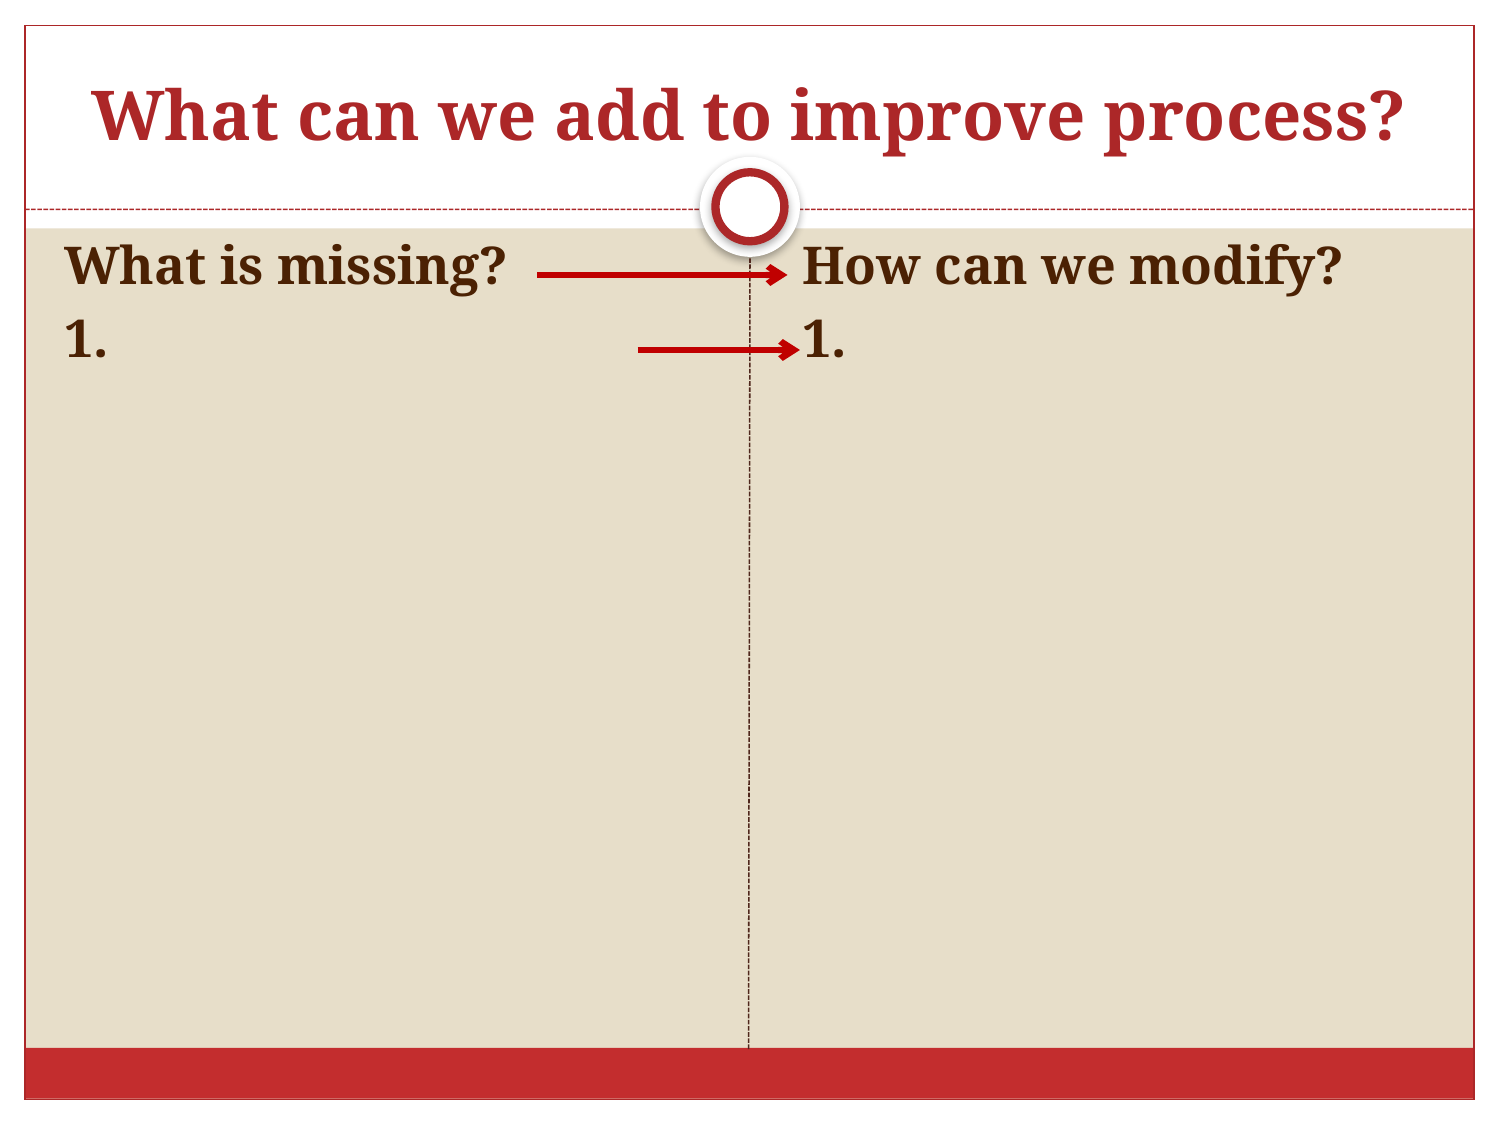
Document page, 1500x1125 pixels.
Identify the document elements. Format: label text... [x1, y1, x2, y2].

list What is missing? 1. [49, 224, 712, 993]
title What can we add to improve process? [49, 37, 1450, 162]
list How can we modify? 1. [787, 224, 1450, 993]
